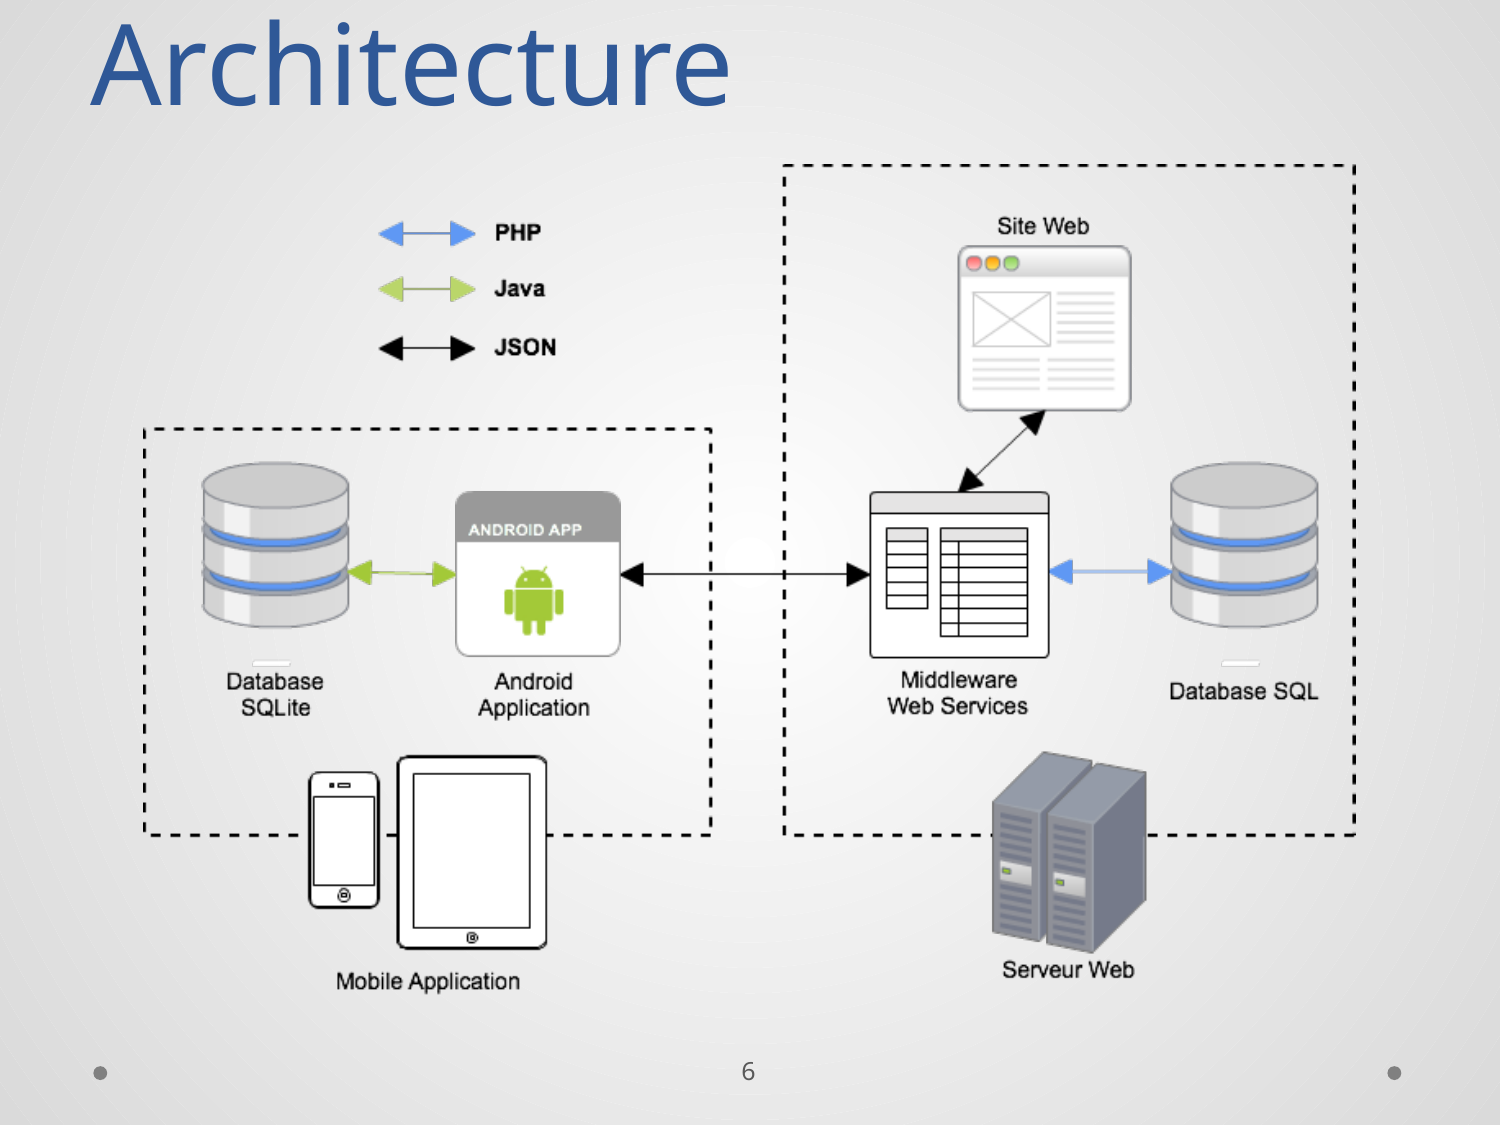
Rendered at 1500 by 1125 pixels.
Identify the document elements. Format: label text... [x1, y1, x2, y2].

picture [143, 164, 1357, 1024]
text_box 6 [703, 1042, 797, 1103]
title Architecture [75, 0, 1425, 263]
